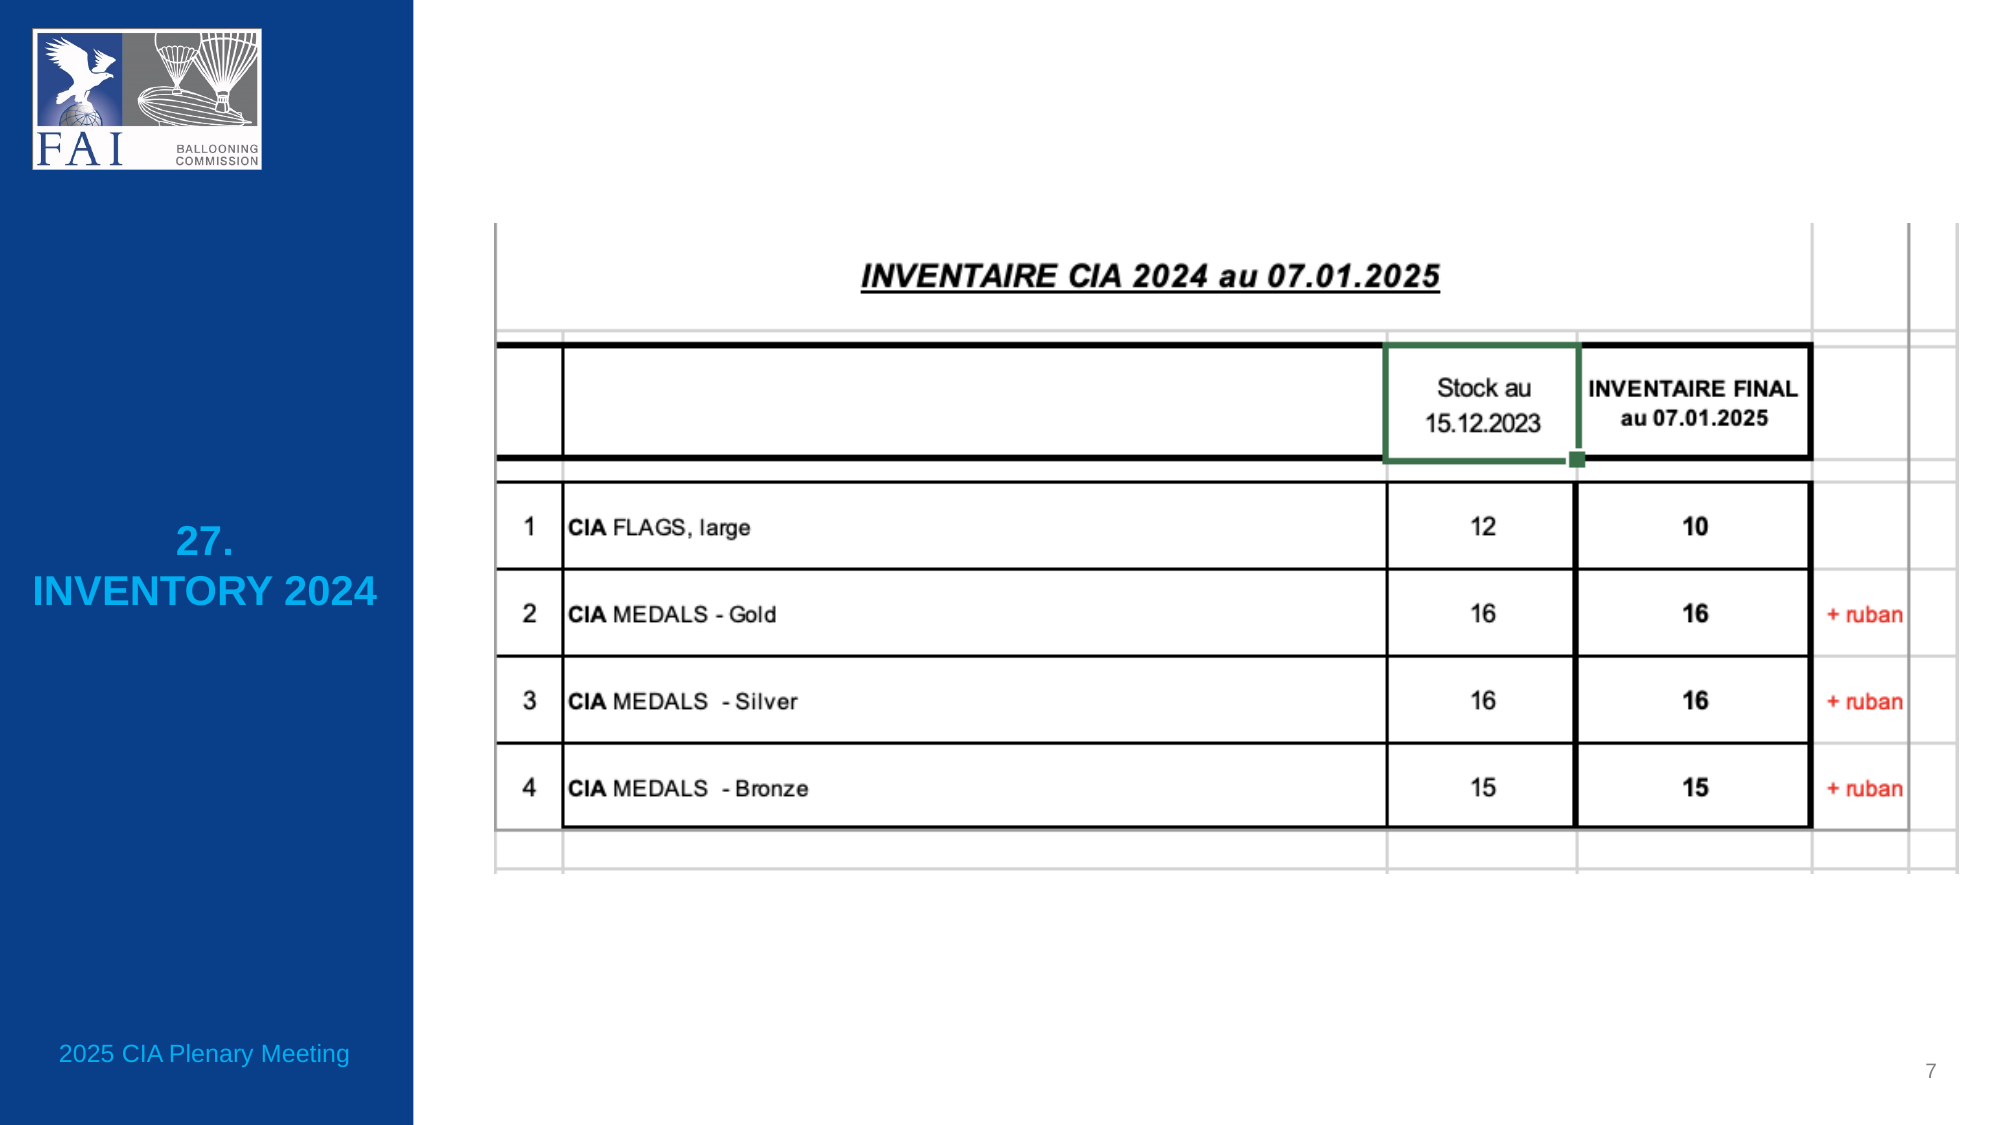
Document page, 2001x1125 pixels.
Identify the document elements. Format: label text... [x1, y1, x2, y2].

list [494, 223, 1959, 874]
list 27. Inventory 2024 [9, 253, 400, 874]
picture [32, 28, 262, 170]
